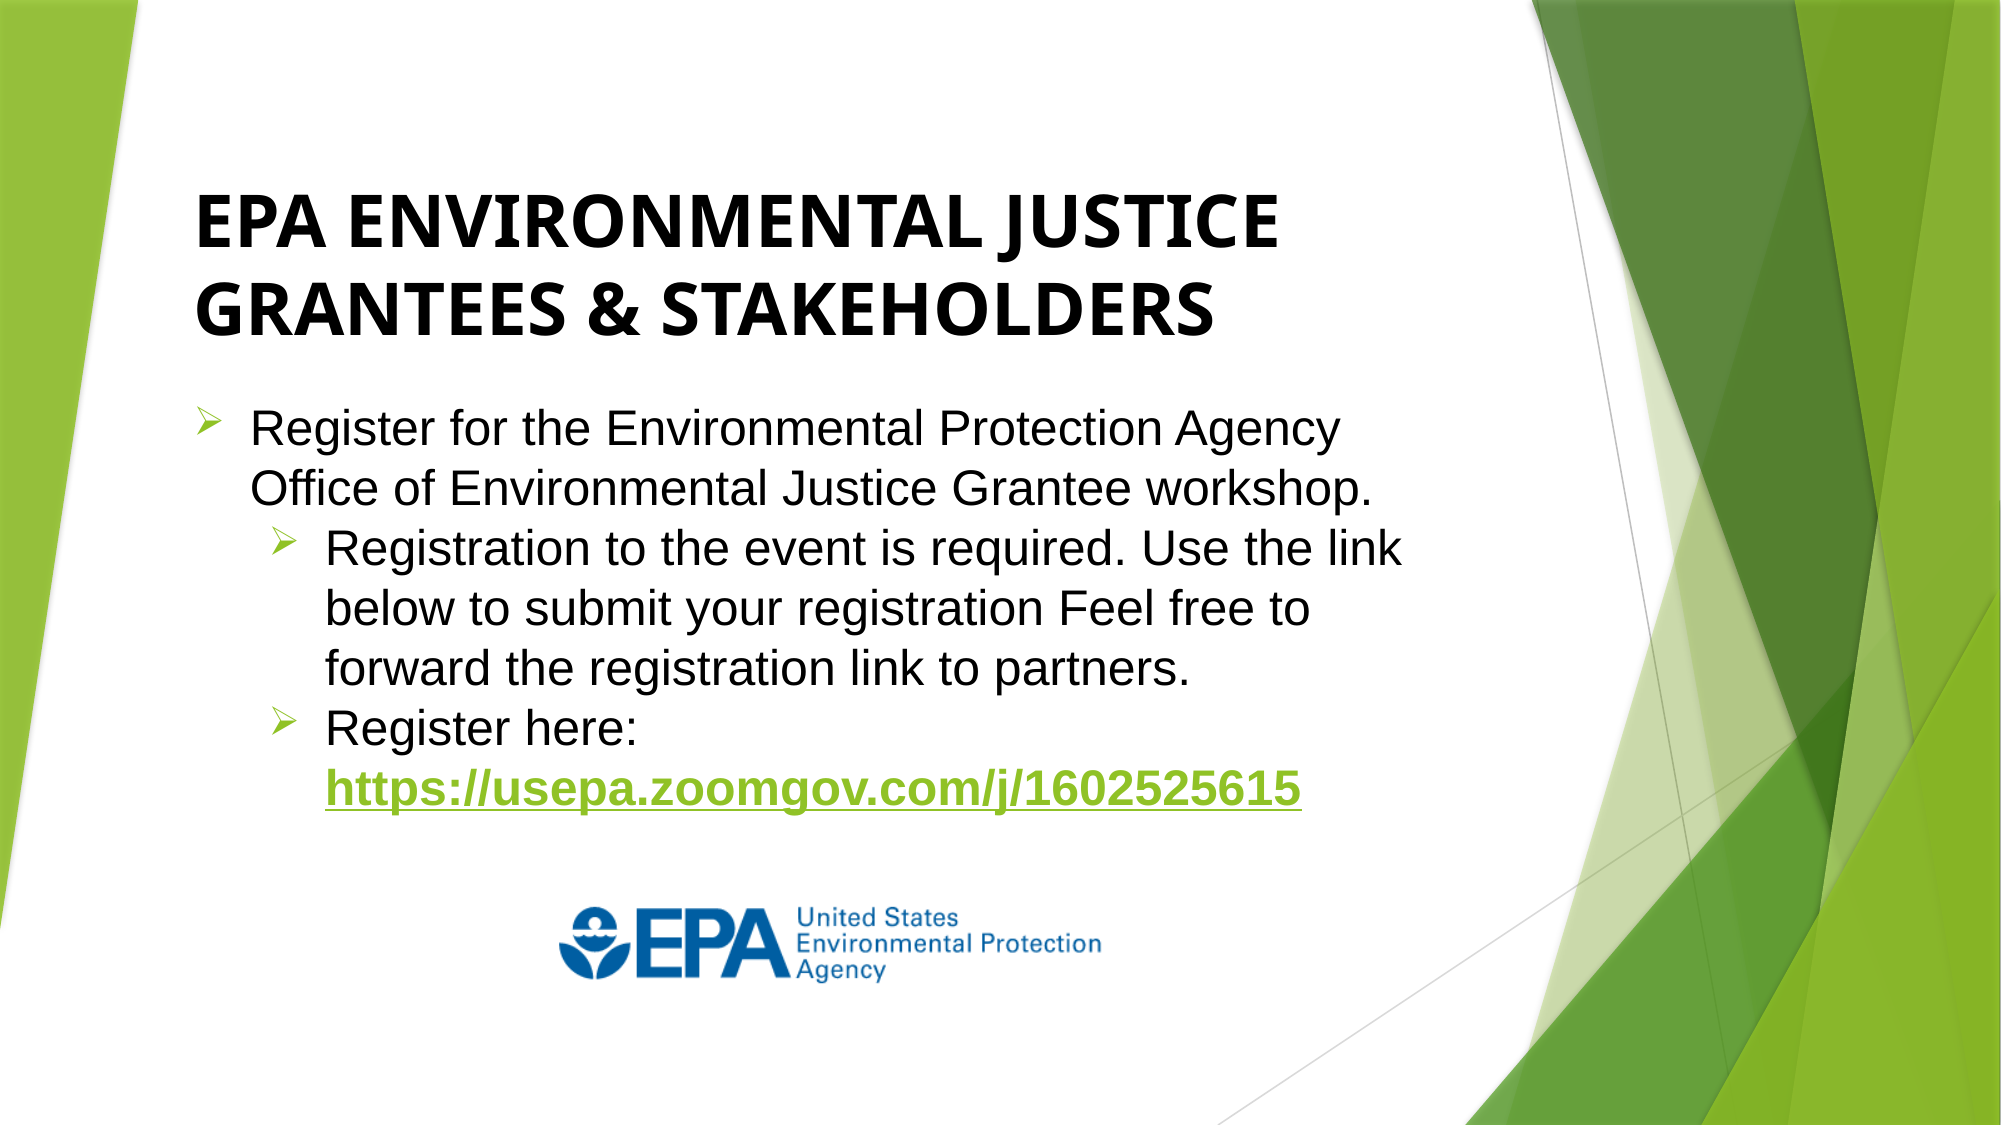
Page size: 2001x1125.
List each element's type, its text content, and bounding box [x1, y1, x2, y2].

picture [552, 888, 1105, 996]
text_box EPA ENVIRONMENTAL JUSTICE GRANTEES & STAKEHOLDERS [178, 167, 1479, 357]
subtitle Register for the Environmental Protection Agency Office of Environmental Justice Grantee workshop. Registration to the event is required. Use the link below to submit your registration Feel free to forward the registration link to partners. Register here: https://usepa.zoomgov.com/j/1602525615 [178, 388, 1480, 862]
